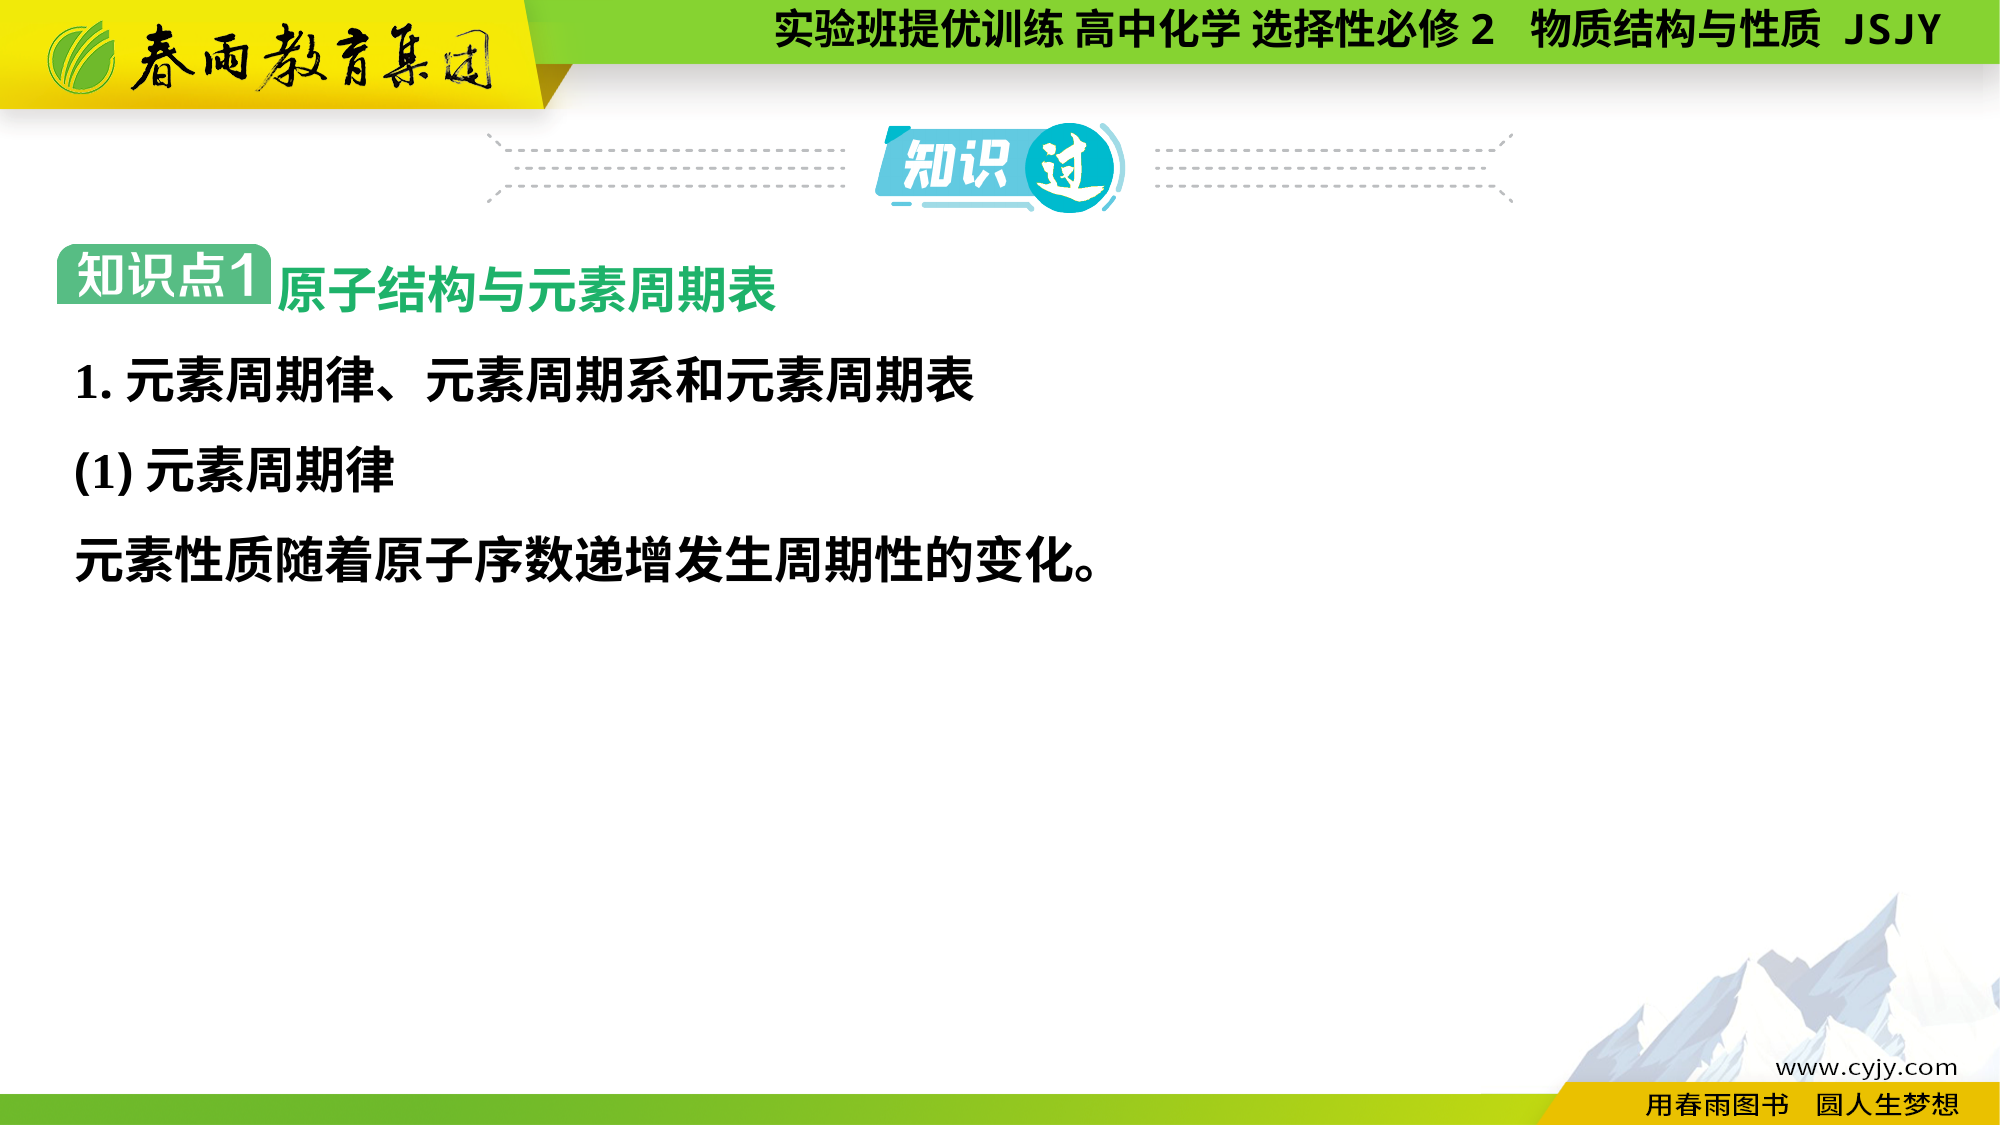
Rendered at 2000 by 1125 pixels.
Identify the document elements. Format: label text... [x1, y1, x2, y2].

list 原子结构与元素周期表 1.元素周期律、元素周期系和元素周期表 (1)元素周期律 元素性质随着原子序数递增发生周期性的变化。 [59, 221, 1944, 601]
picture [0, 0, 2000, 1125]
